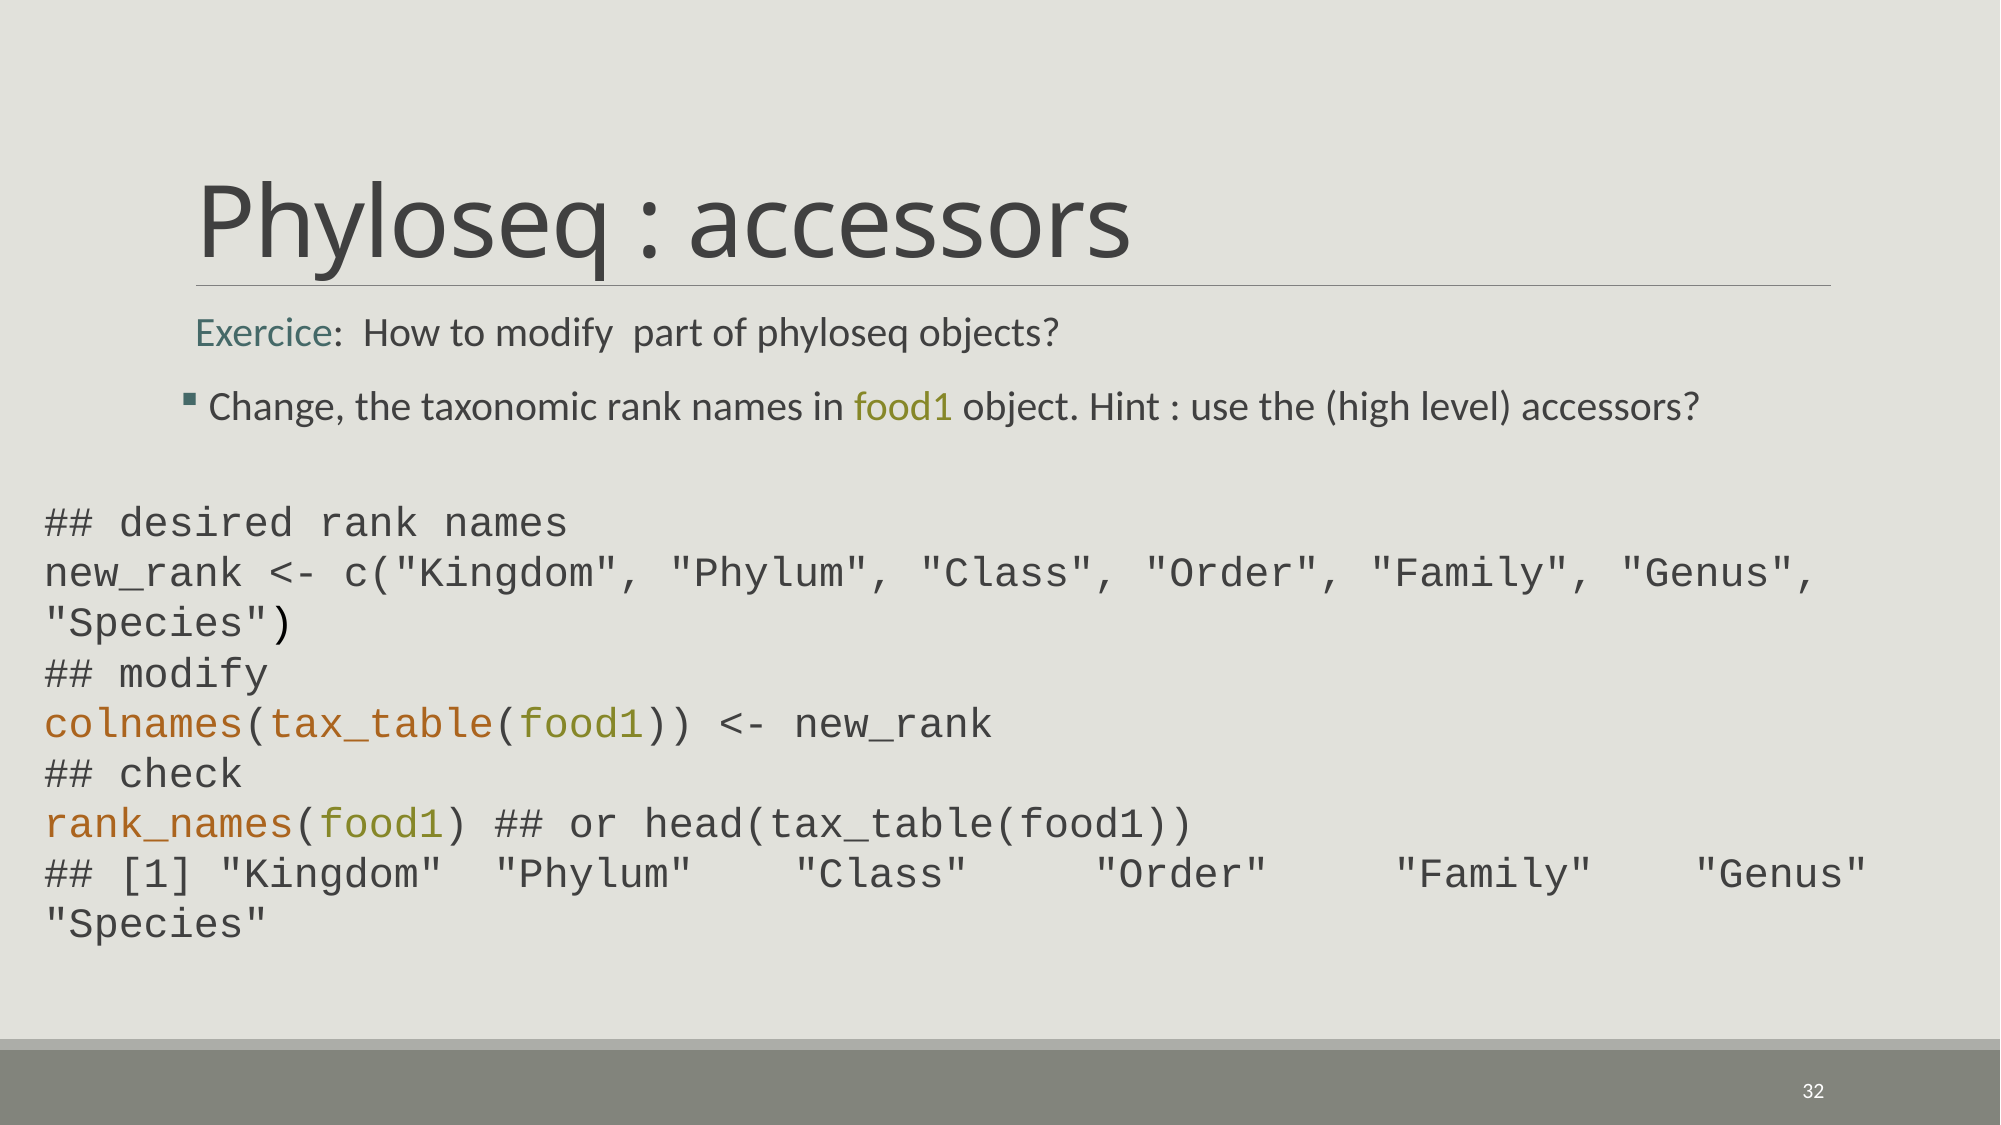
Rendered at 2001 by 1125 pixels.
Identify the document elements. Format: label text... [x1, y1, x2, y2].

title Phyloseq : accessors [180, 47, 1830, 285]
slide_number 32 [1624, 1059, 1840, 1120]
list Exercice: How to modify part of phyloseq objects? Change, the taxonomic rank names in food1 object. Hint : use the (high level) accessors? [180, 302, 1830, 487]
text_box ## desired rank names new_rank <- c("Kingdom", "Phylum", "Class", "Order", "Family", "Genus", "Species") ## modify colnames(tax_table(food1)) <- new_rank ## check rank_names(food1) ## or head(tax_table(food1)) ## [1] "Kingdom" "Phylum" "Class" "Order" "Family" "Genus" "Species" [43, 487, 2000, 1052]
